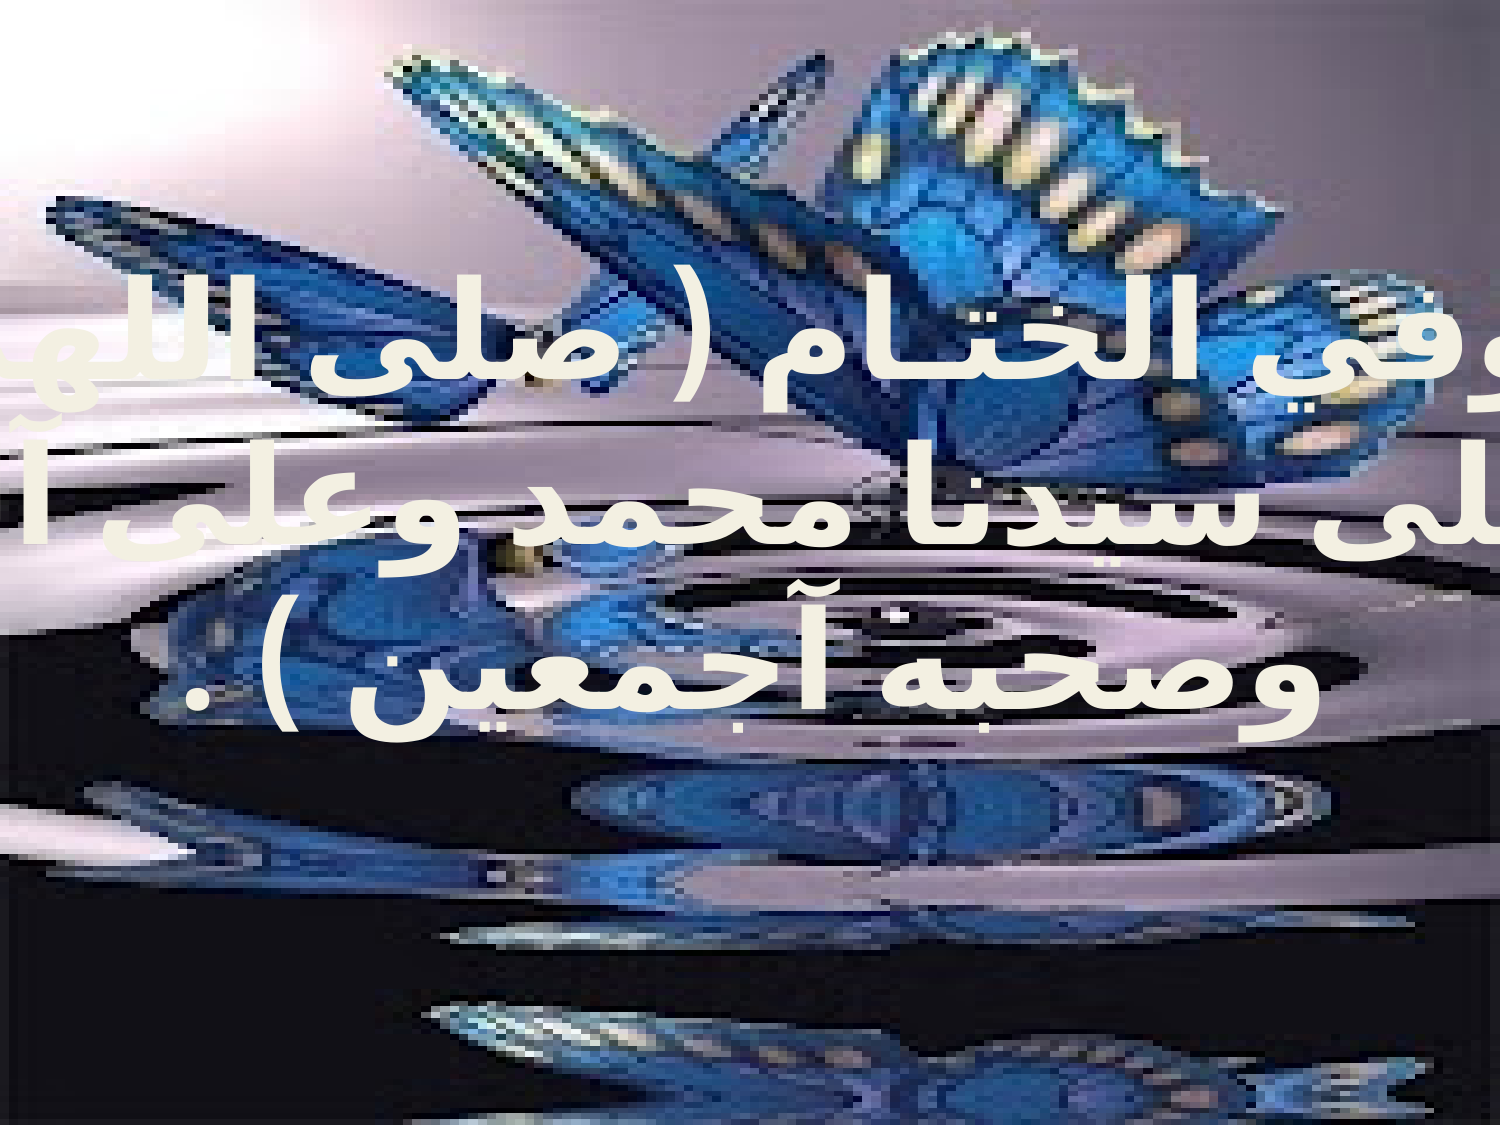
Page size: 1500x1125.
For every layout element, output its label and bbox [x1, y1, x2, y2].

list [0, 0, 1500, 1125]
